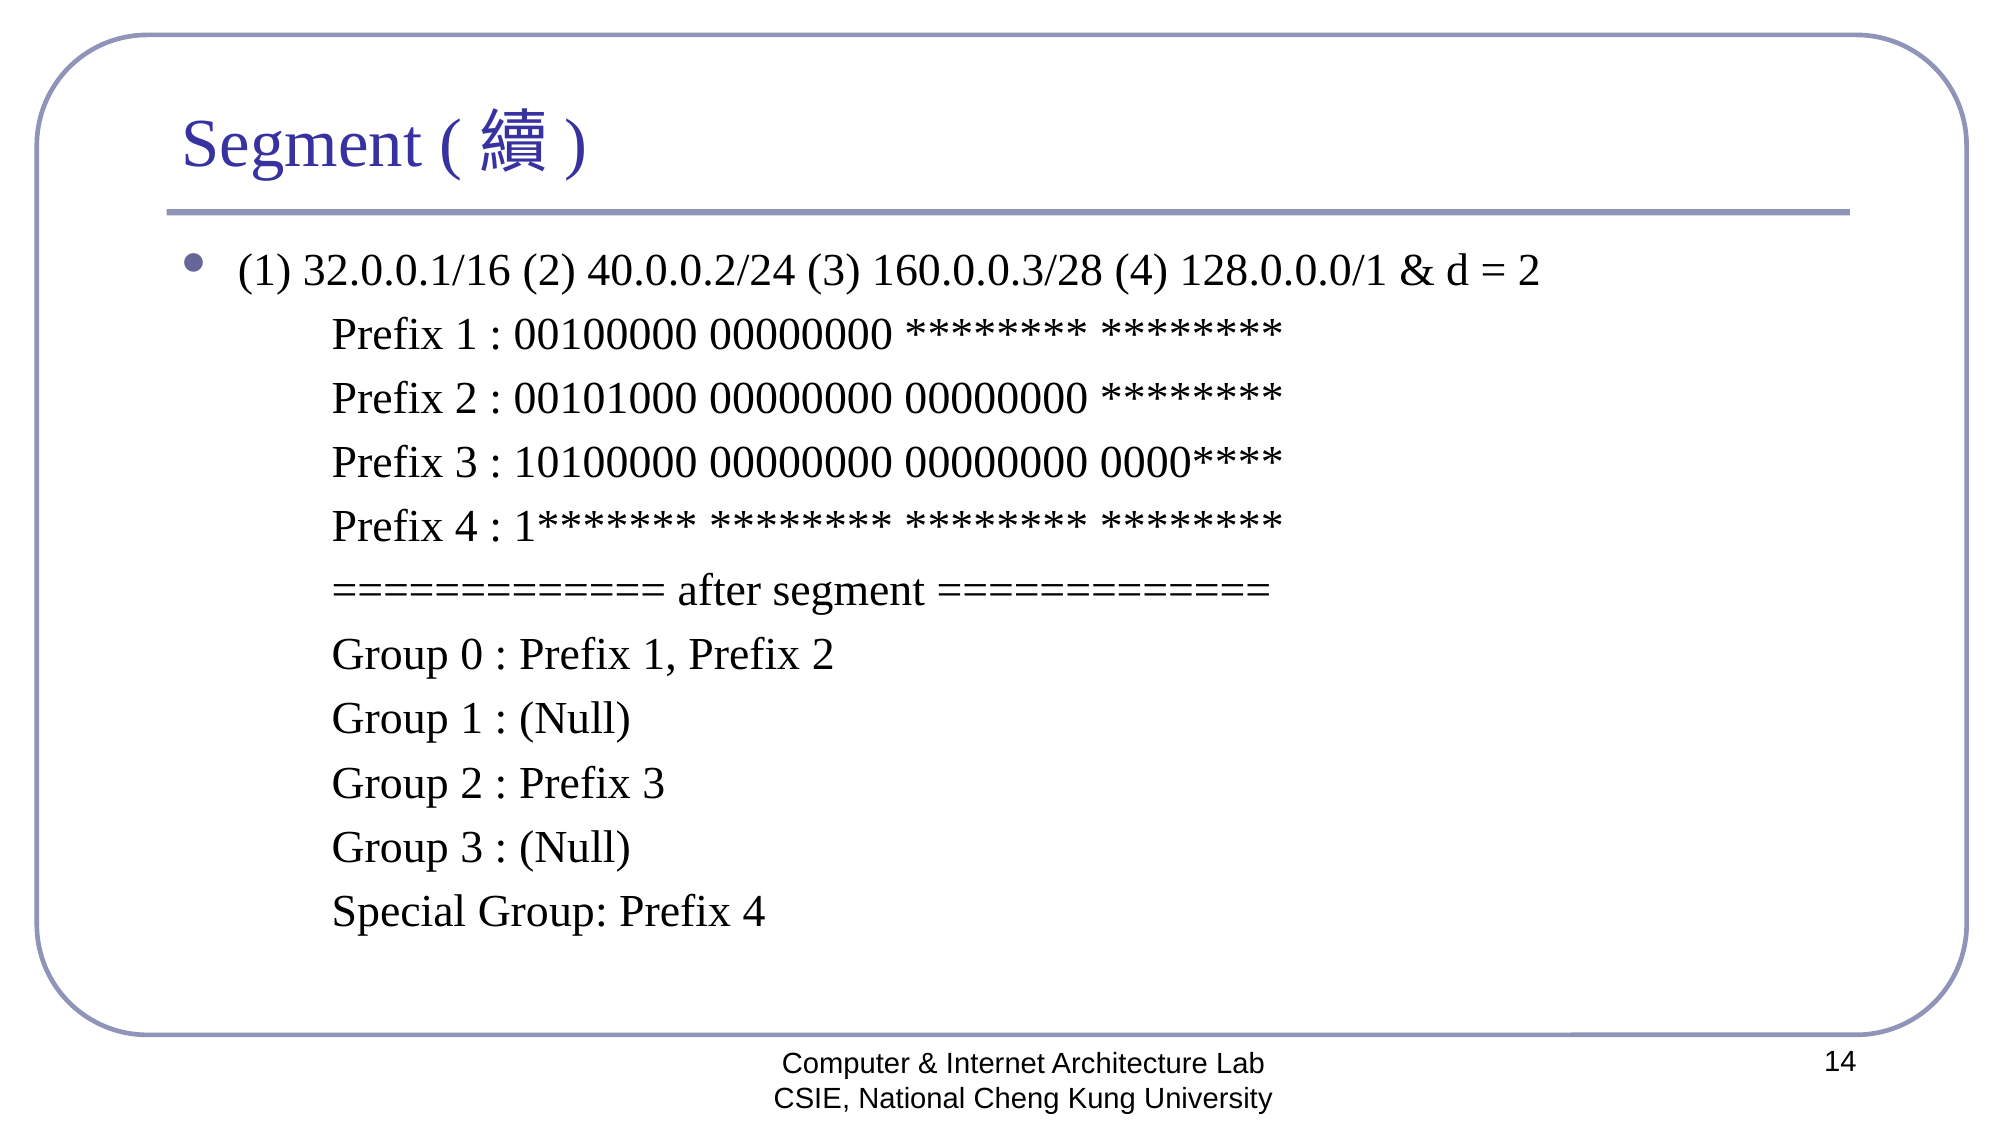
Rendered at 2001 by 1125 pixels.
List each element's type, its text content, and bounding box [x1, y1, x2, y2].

list (1) 32.0.0.1/16 (2) 40.0.0.2/24 (3) 160.0.0.3/28 (4) 128.0.0.0/1 & d = 2 Prefix 1 : 00100000 00000000 ******** ******** Prefix 2 : 00101000 00000000 00000000 ******** Prefix 3 : 10100000 00000000 00000000 0000**** Prefix 4 : 1******* ******** ******** ******** ============= after segment ============= Group 0 : Prefix 1, Prefix 2 Group 1 : (Null) Group 2 : Prefix 3 Group 3 : (Null) Special Group: Prefix 4 [166, 231, 1851, 976]
slide_number 14 [1731, 1034, 1949, 1111]
footer Computer & Internet Architecture Lab CSIE, National Cheng Kung University [590, 1036, 1458, 1112]
title Segment (續) [166, 89, 1851, 188]
